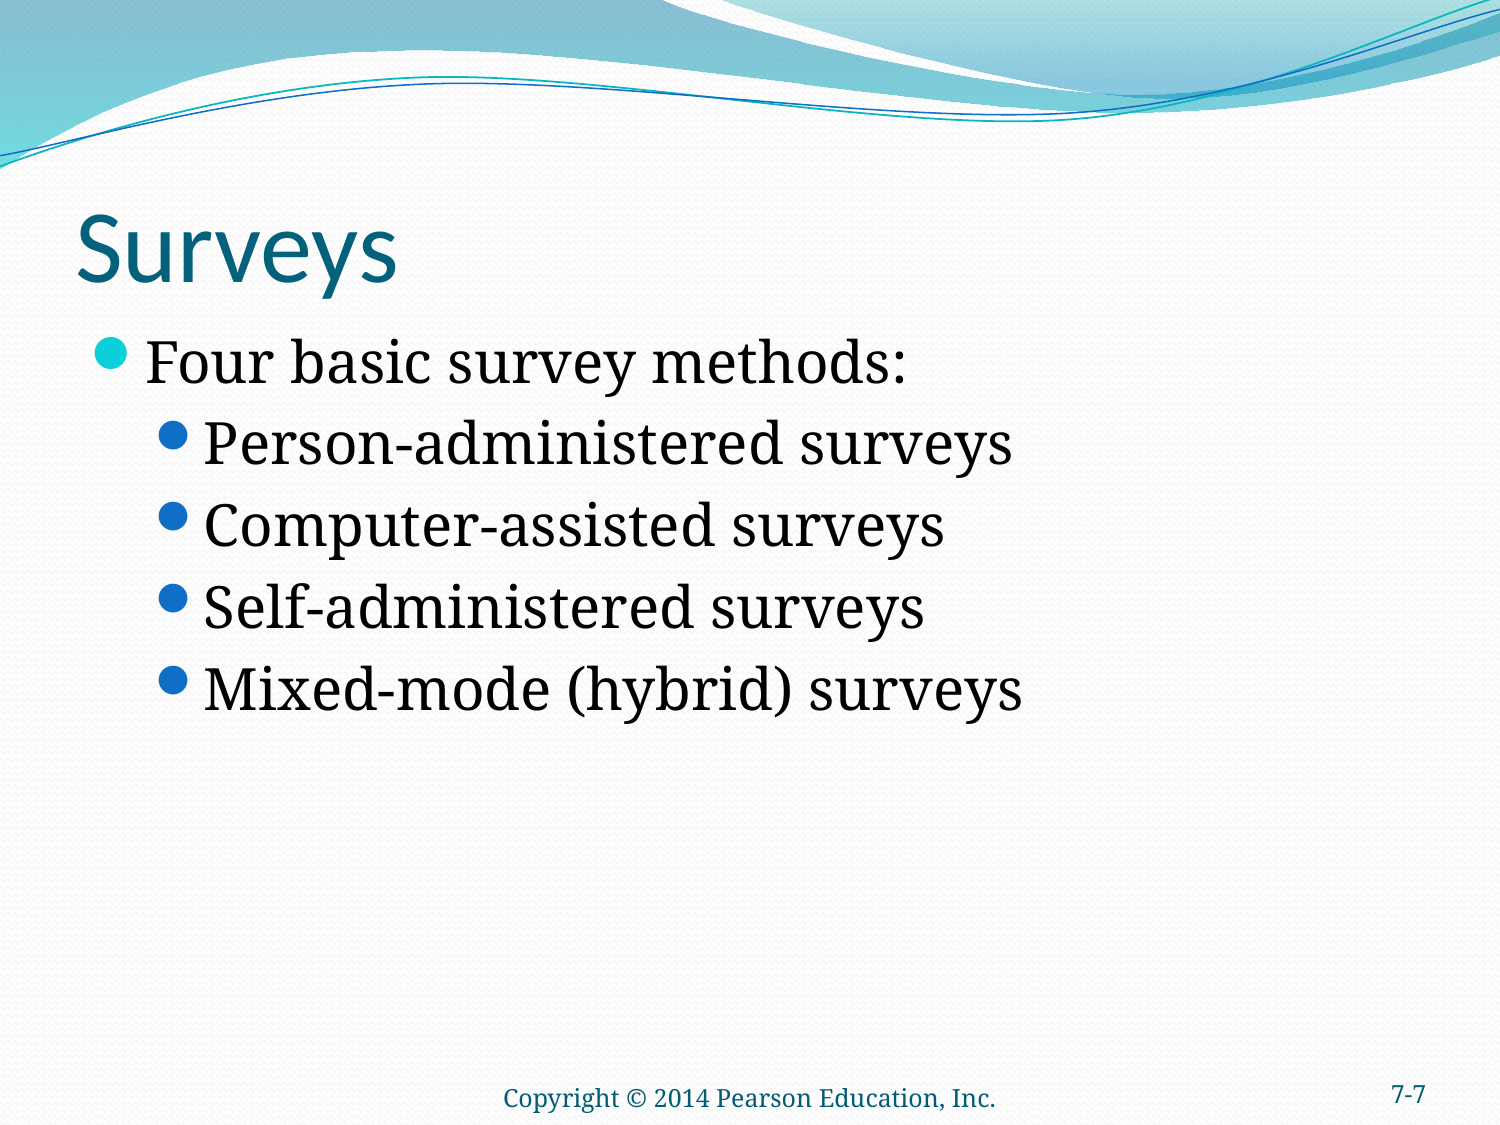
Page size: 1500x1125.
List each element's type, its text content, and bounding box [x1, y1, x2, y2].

list Four basic survey methods: Person-administered surveys Computer-assisted surveys Self-administered surveys Mixed-mode (hybrid) surveys [74, 317, 1426, 1038]
title Surveys [74, 115, 1426, 304]
